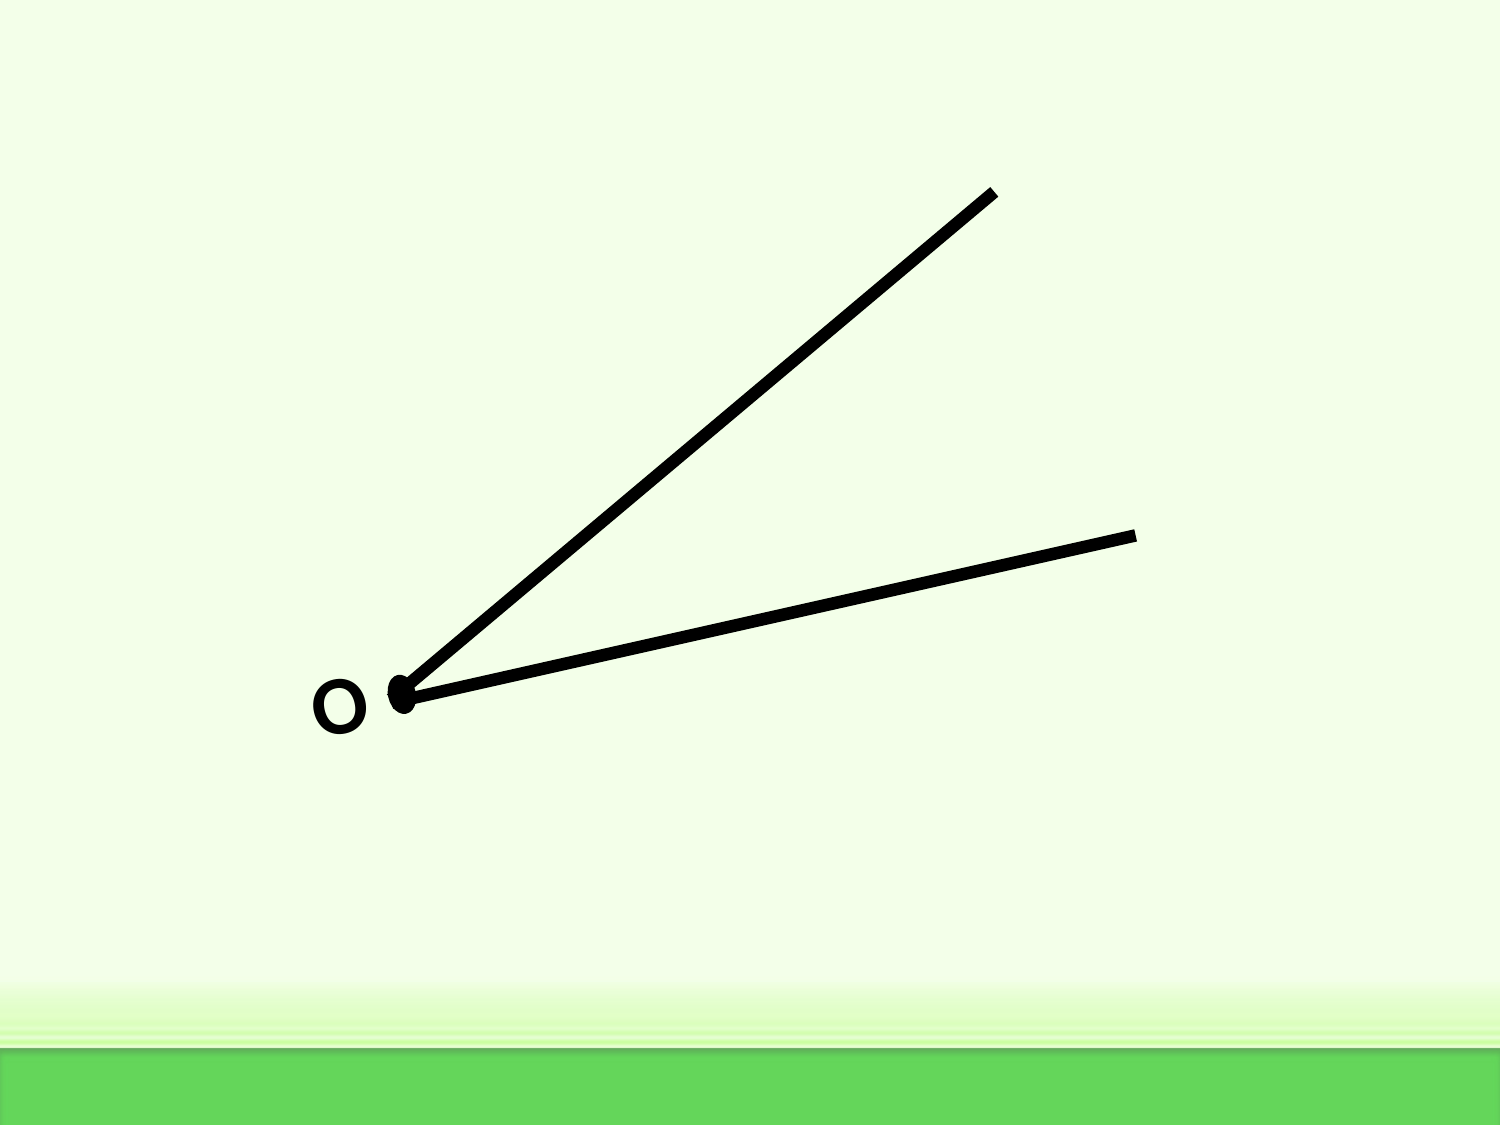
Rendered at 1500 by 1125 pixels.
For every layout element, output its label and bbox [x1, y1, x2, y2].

picture [0, 0, 1500, 1125]
text_box [253, 266, 1112, 679]
